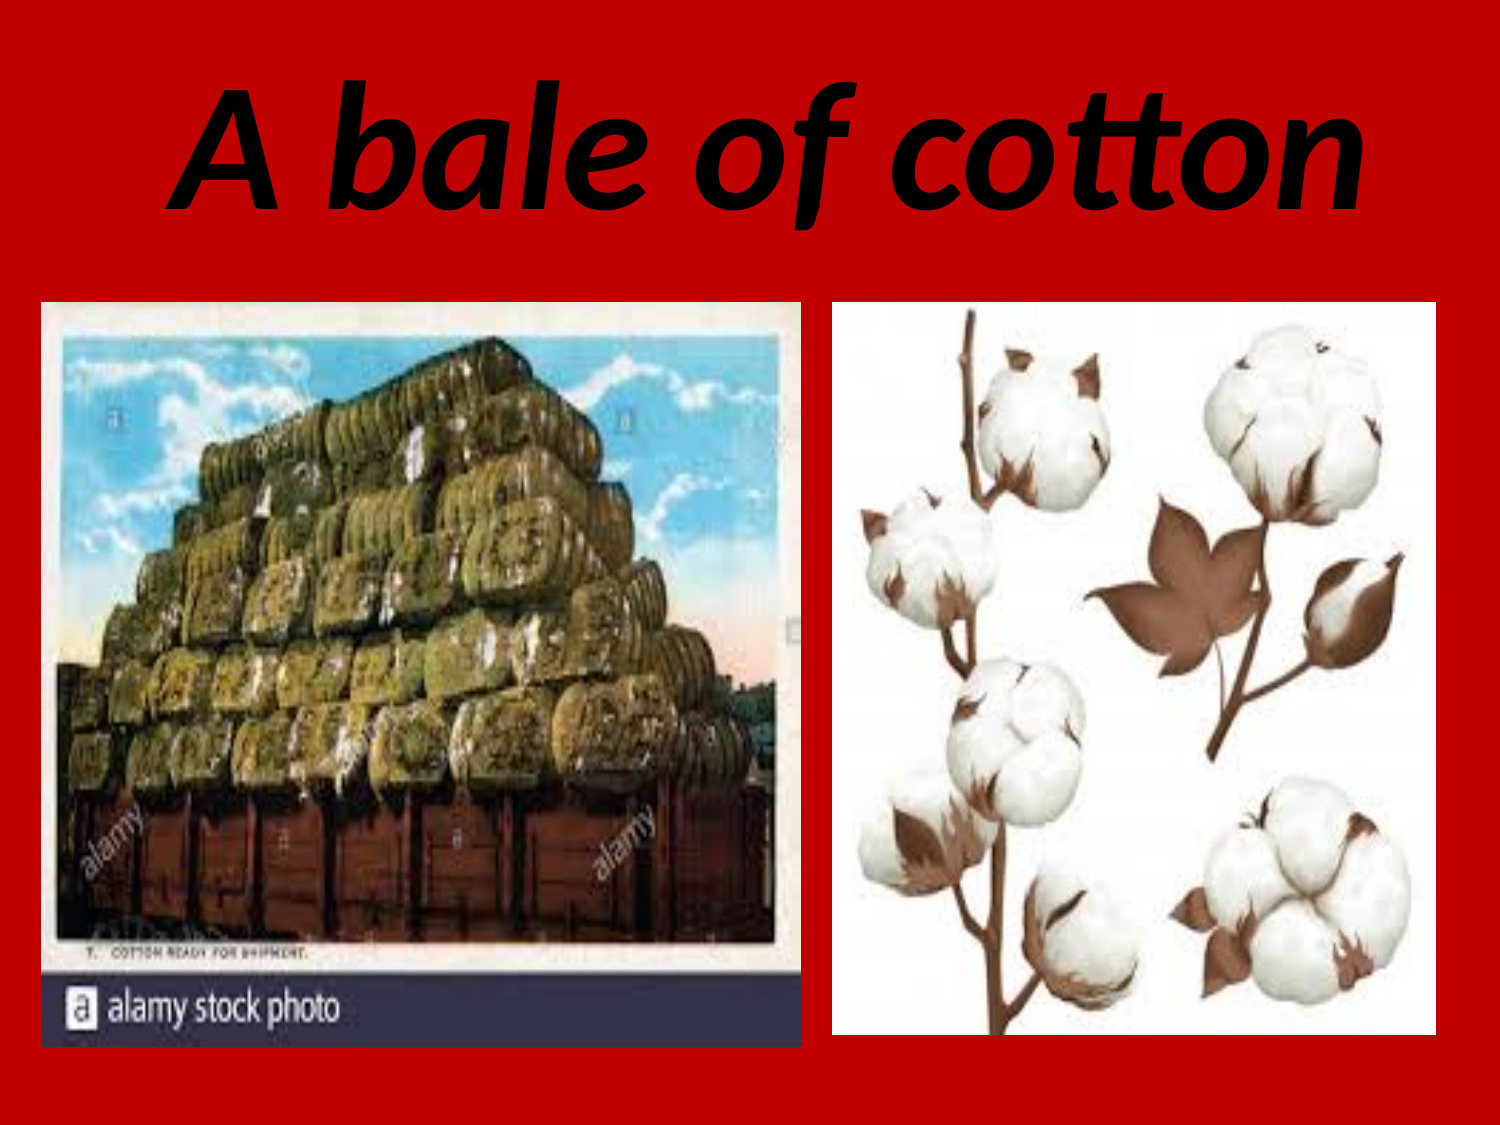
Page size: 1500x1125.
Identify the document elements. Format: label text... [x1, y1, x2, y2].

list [41, 302, 801, 1048]
picture [832, 302, 1436, 1036]
title A bale of cotton [96, 42, 1447, 231]
